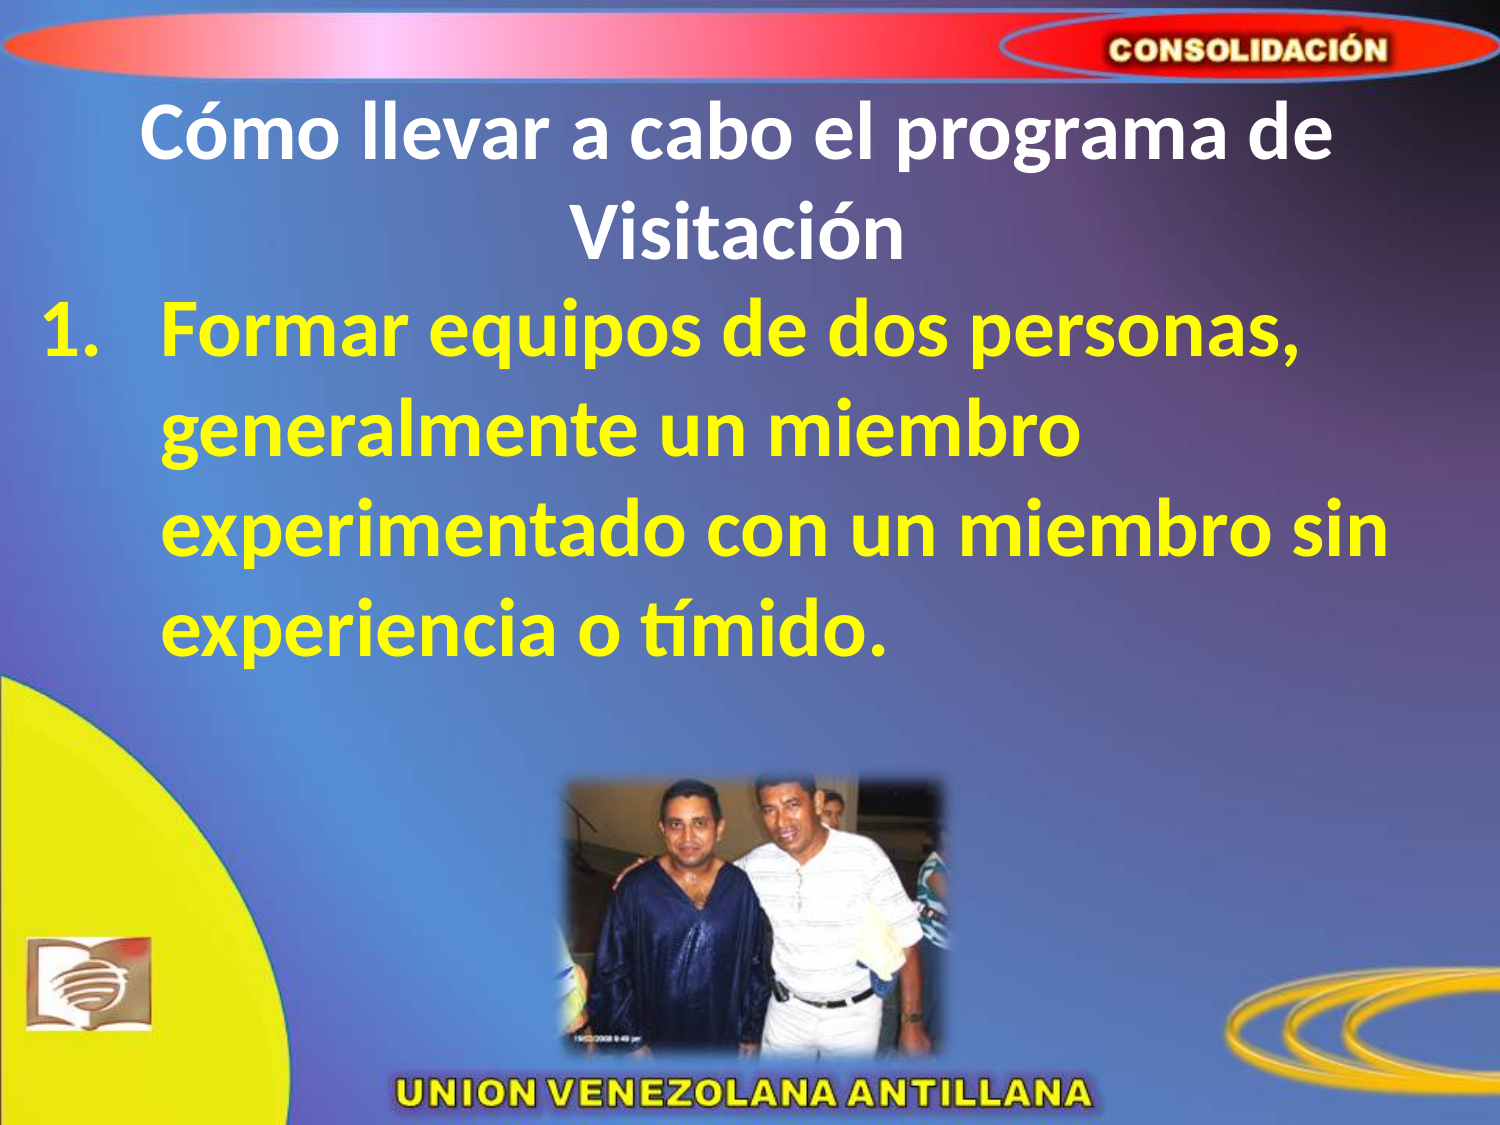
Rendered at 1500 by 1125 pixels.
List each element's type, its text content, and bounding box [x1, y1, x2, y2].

picture [0, 0, 1500, 1125]
list Formar equipos de dos personas, generalmente un miembro experimentado con un miembro sin experiencia o tímido. [23, 270, 1465, 1008]
title Cómo llevar a cabo el programa de Visitación [0, 82, 1489, 270]
